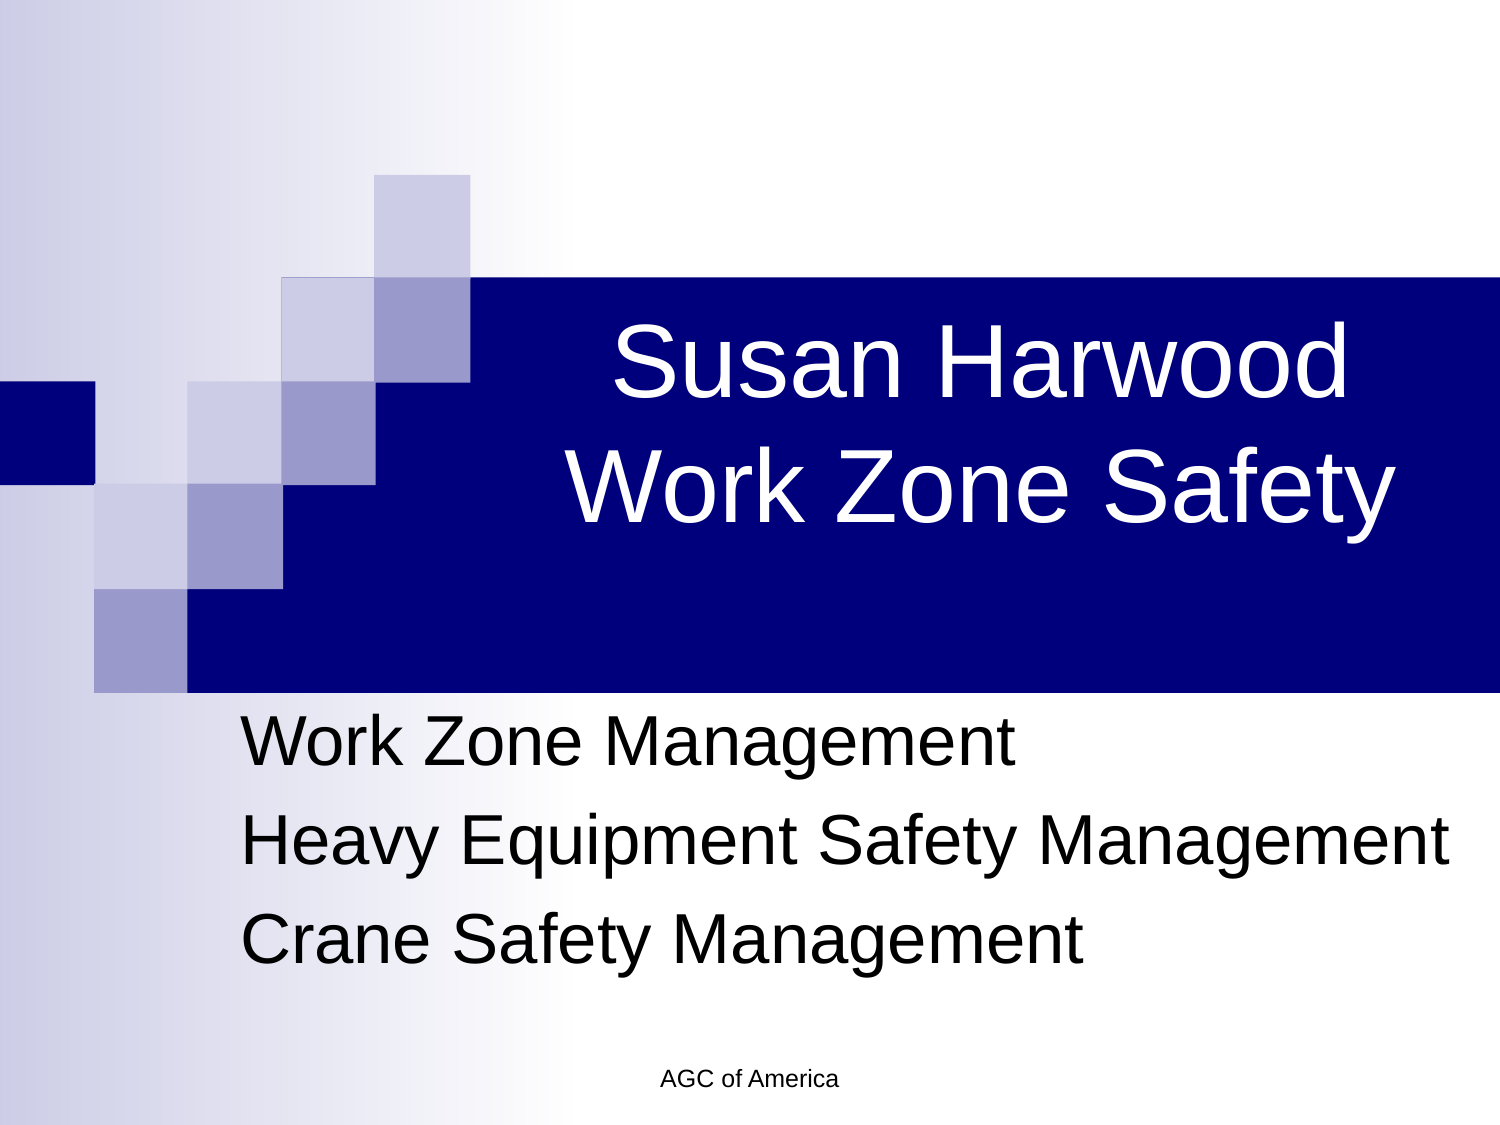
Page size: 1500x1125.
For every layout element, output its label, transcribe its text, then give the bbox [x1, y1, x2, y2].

footer AGC of America [512, 1025, 988, 1100]
subtitle Work Zone Management Heavy Equipment Safety Management Crane Safety Management [225, 687, 1475, 975]
title Susan Harwood Work Zone Safety [487, 299, 1475, 663]
